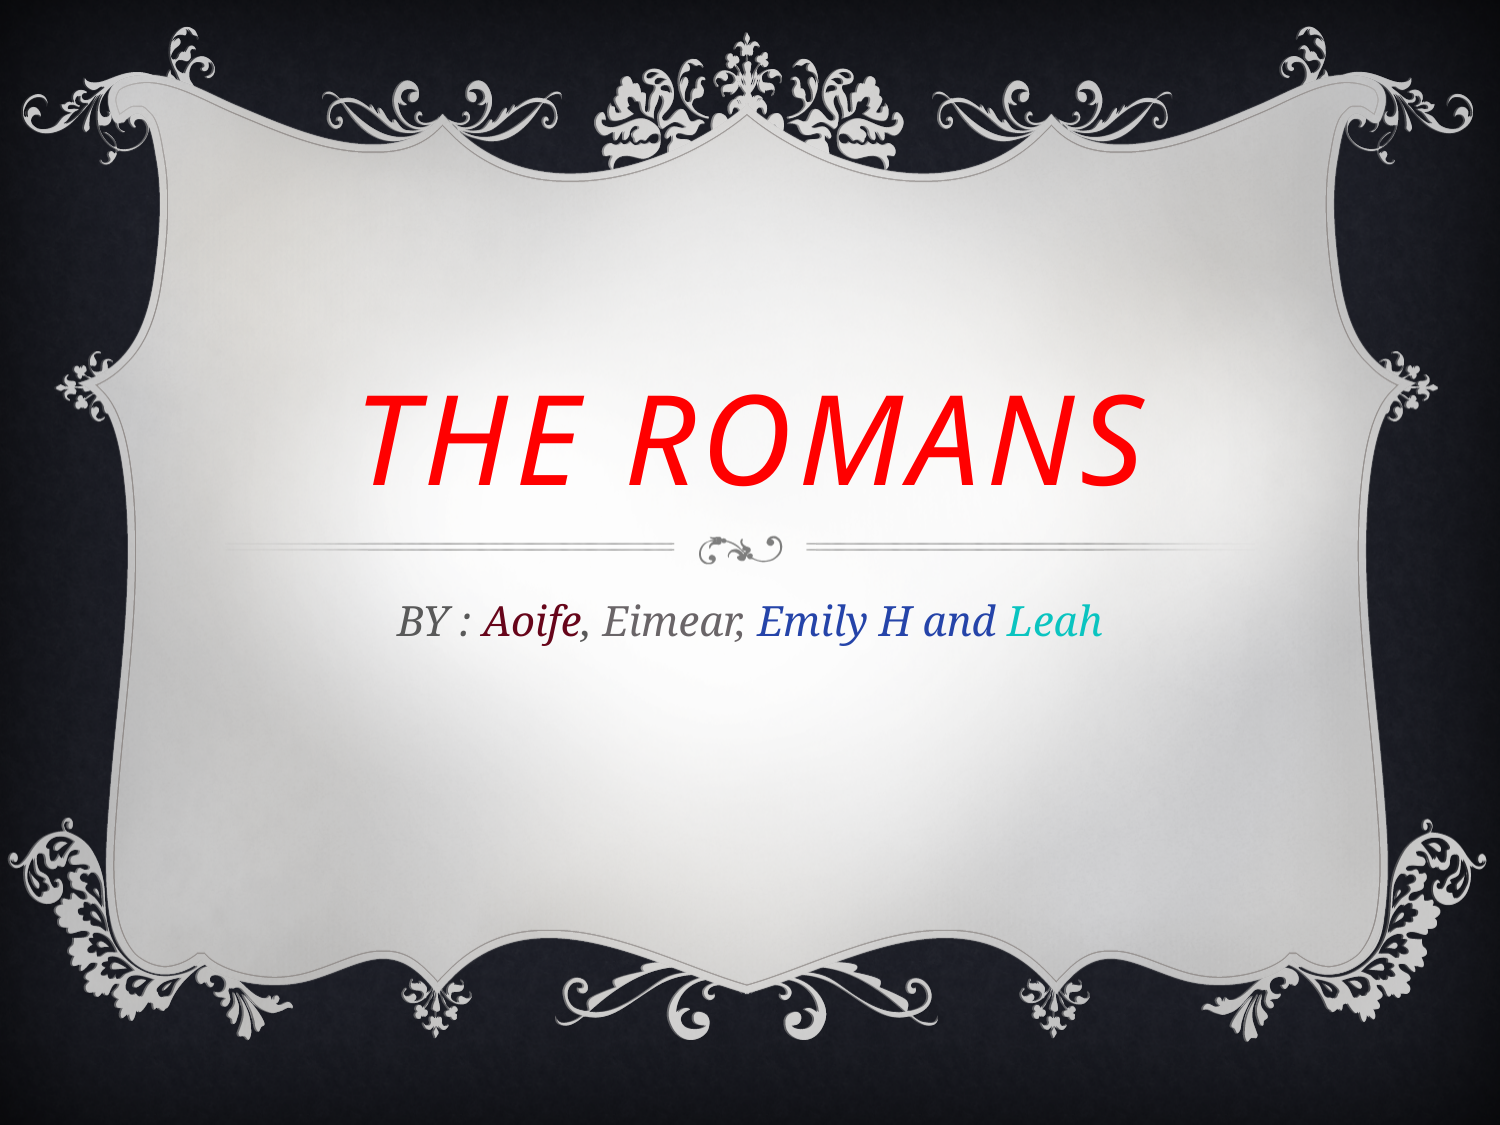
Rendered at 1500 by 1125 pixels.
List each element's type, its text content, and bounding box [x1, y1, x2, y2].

title The Romans [225, 305, 1275, 518]
picture [0, 613, 1500, 1125]
subtitle BY : Aoife, Eimear, Emily H and Leah [225, 562, 1275, 688]
picture [0, 0, 1500, 459]
